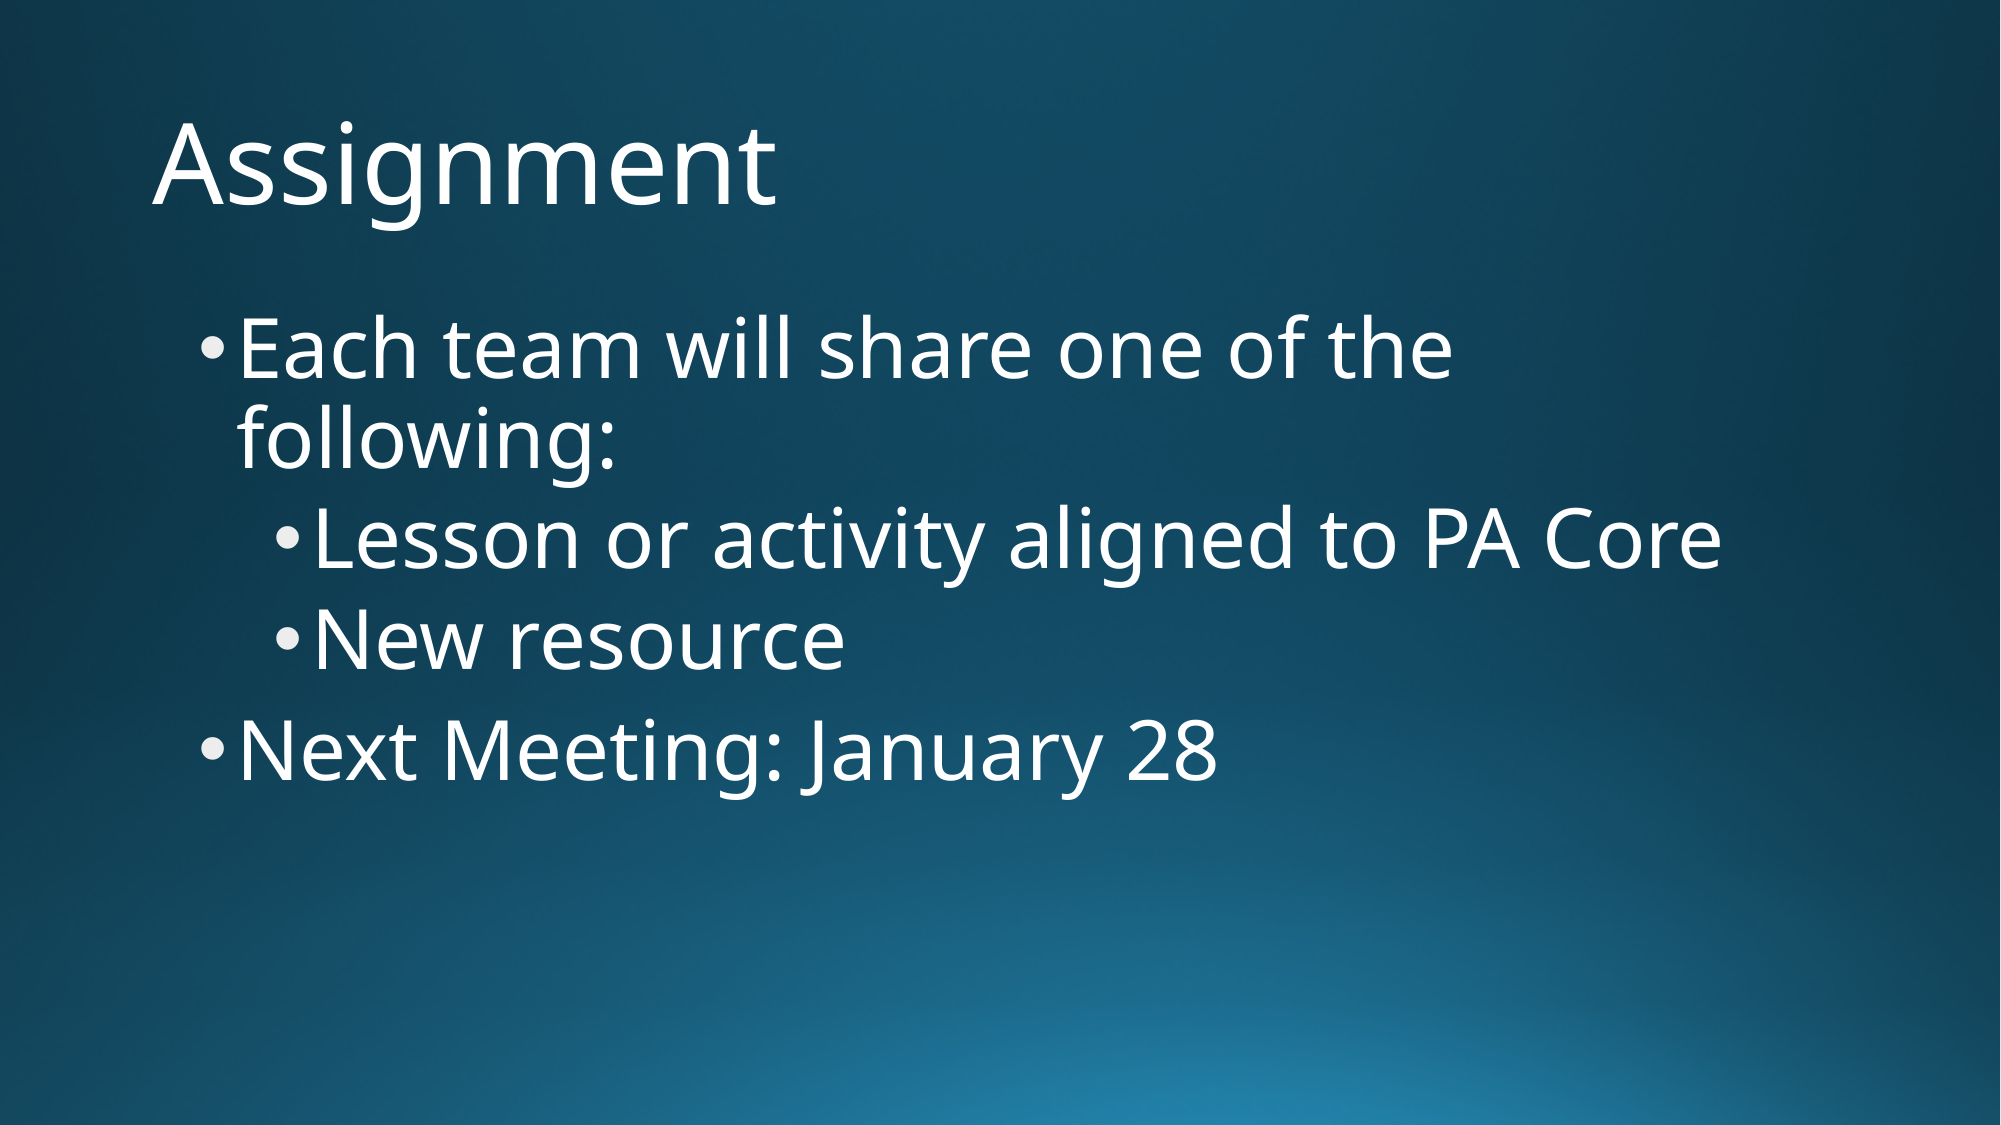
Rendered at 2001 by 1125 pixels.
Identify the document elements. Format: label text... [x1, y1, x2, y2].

list Each team will share one of the following: Lesson or activity aligned to PA Core New resource Next Meeting: January 28 [183, 299, 1863, 1014]
picture [0, 0, 2001, 1125]
title Assignment [137, 59, 1863, 278]
